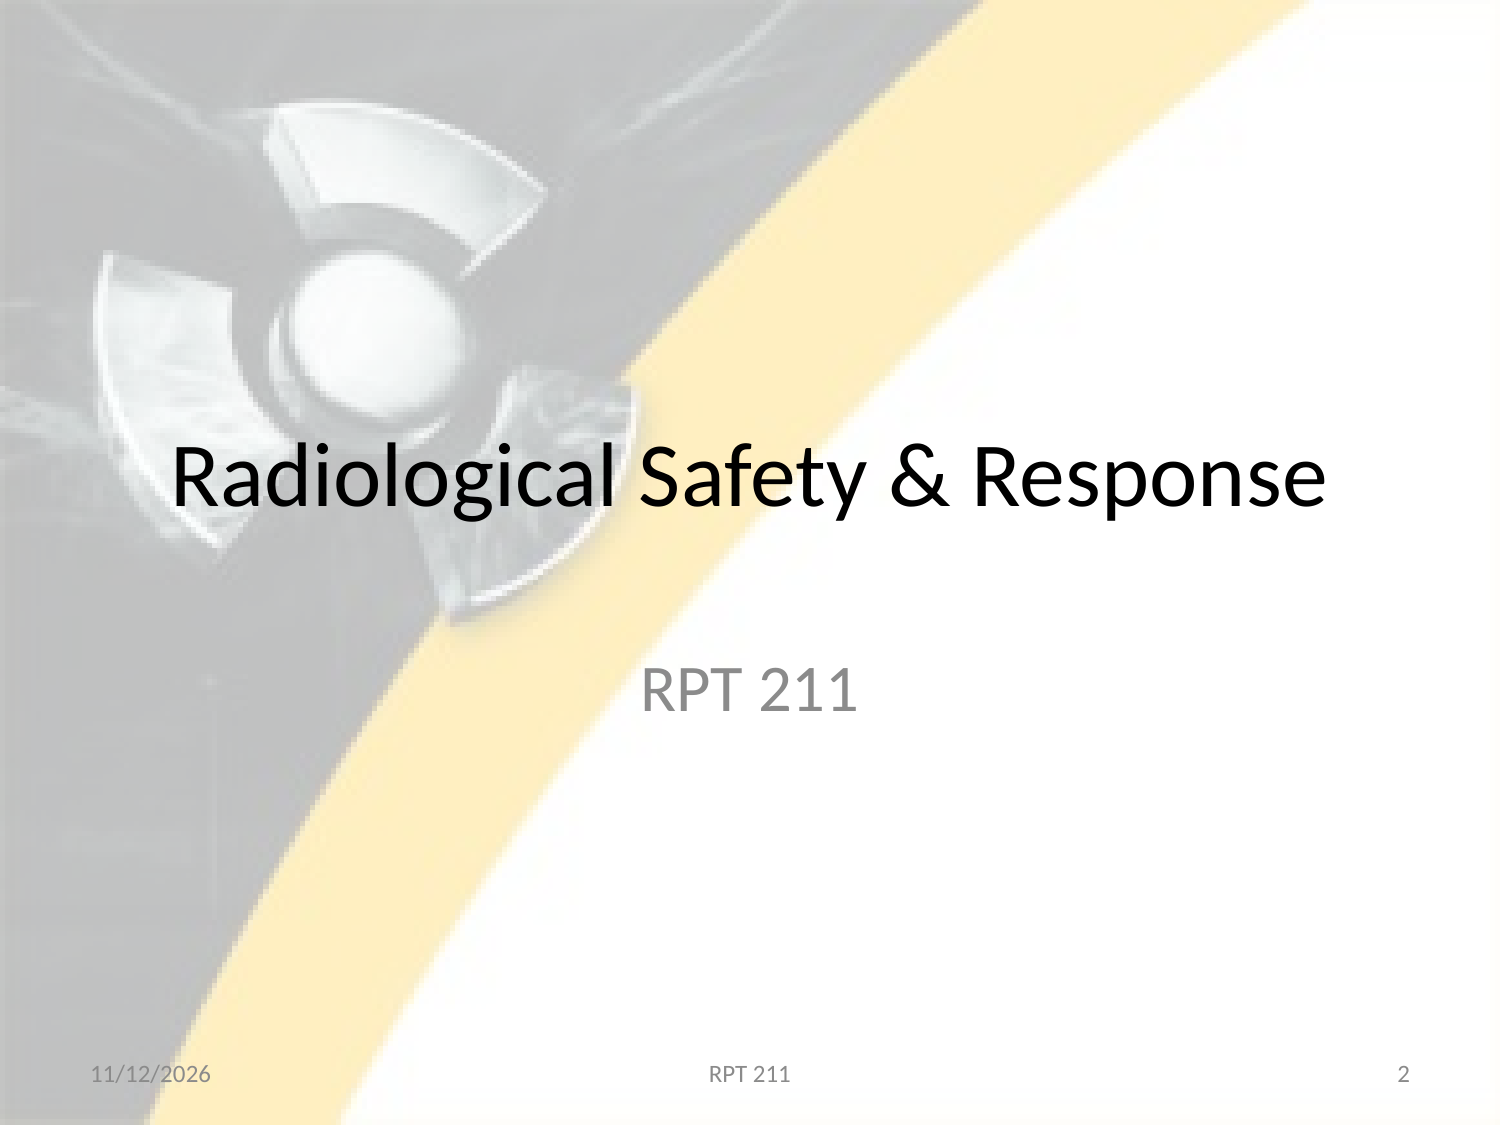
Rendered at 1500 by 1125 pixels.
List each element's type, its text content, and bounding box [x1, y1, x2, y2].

subtitle RPT 211 [225, 637, 1275, 925]
slide_number 2 [1074, 1042, 1425, 1103]
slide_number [75, 1042, 425, 1103]
title Radiological Safety & Response [112, 349, 1388, 591]
footer RPT 211 [512, 1042, 988, 1103]
